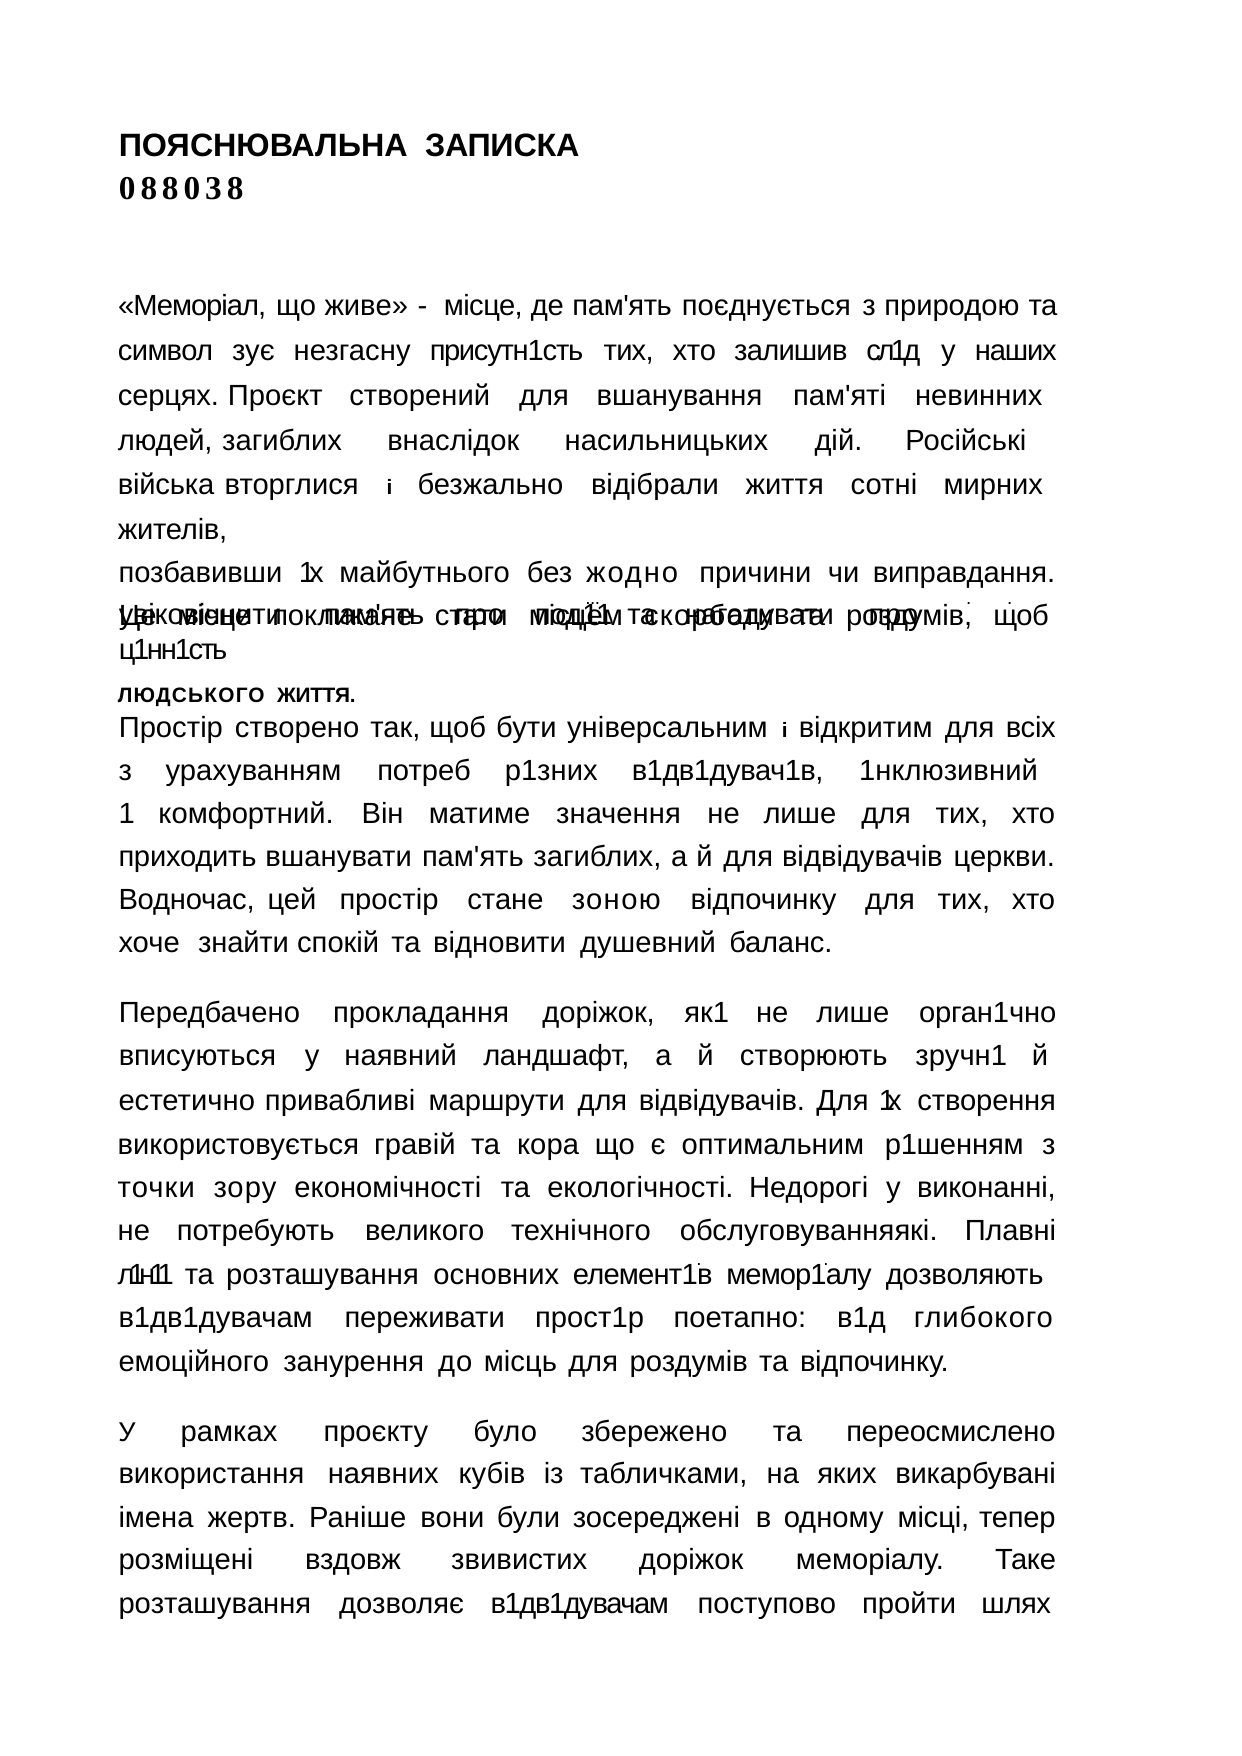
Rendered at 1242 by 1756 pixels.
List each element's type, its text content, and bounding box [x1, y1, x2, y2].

text_box ПОЯСНЮВАЛЬНА ЗАПИСКА 088038 «Меморіал, що живе» - місце, де пам'ять поєднується з природою та символ зує незгасну присутн1сть тих, хто залишив сл1д у наших серцях. Проєкт створений для вшанування пам'яті невинних людей, загиблих внаслідок насильницьких дій. Російські війська вторглися і безжально відібрали життя сотні мирних жителів, позбавивши 1х майбутнього без жодно причини чи виправдання. Це місце покликане стати місцем скорботи та роздумів, щоб [115, 119, 1058, 632]
text_box увіковічнити пам'ять про под11 та нагадувати про ц1нн1сть ЛЮДСЬКОГО ЖИТТЯ. [115, 593, 1055, 707]
text_box естетично привабливі маршрути для відвідувачів. Для 1х створення використовується гравій та кора що є оптимальним р1шенням з точки зору економічності та екологічності. Недорогі у виконанні, не потребують великого технічного обслуговуванняякі. Плавні л1н11 та розташування основних елемент1в мемор1алу дозволяють [115, 1071, 1057, 1290]
text_box ... . . [583, 583, 1013, 593]
text_box в1дв1дувачам переживати прост1р поетапно: в1д глибокого емоційного занурення до місць для роздумів та відпочинку. У рамках проєкту було збережено та переосмислено використання наявних кубів із табличками, на яких викарбувані імена жертв. Раніше вони були зосереджені в одному місці, тепер розміщені вздовж звивистих доріжок меморіалу. Таке розташування дозволяє в1дв1дувачам поступово пройти шлях [116, 1288, 1057, 1619]
text_box Простір створено так, щоб бути універсальним і відкритим для всіх з урахуванням потреб р1зних в1дв1дувач1в, 1нклюзивний 1 комфортний. Він матиме значення не лише для тих, хто приходить вшанувати пам'ять загиблих, а й для відвідувачів церкви. Водночас, цей простір стане зоною відпочинку для тих, хто хоче знайти спокій та відновити душевний баланс. Передбачено прокладання доріжок, як1 не лише орган1чно вписуються у наявний ландшафт, а й створюють зручн1 й [116, 698, 1057, 1071]
